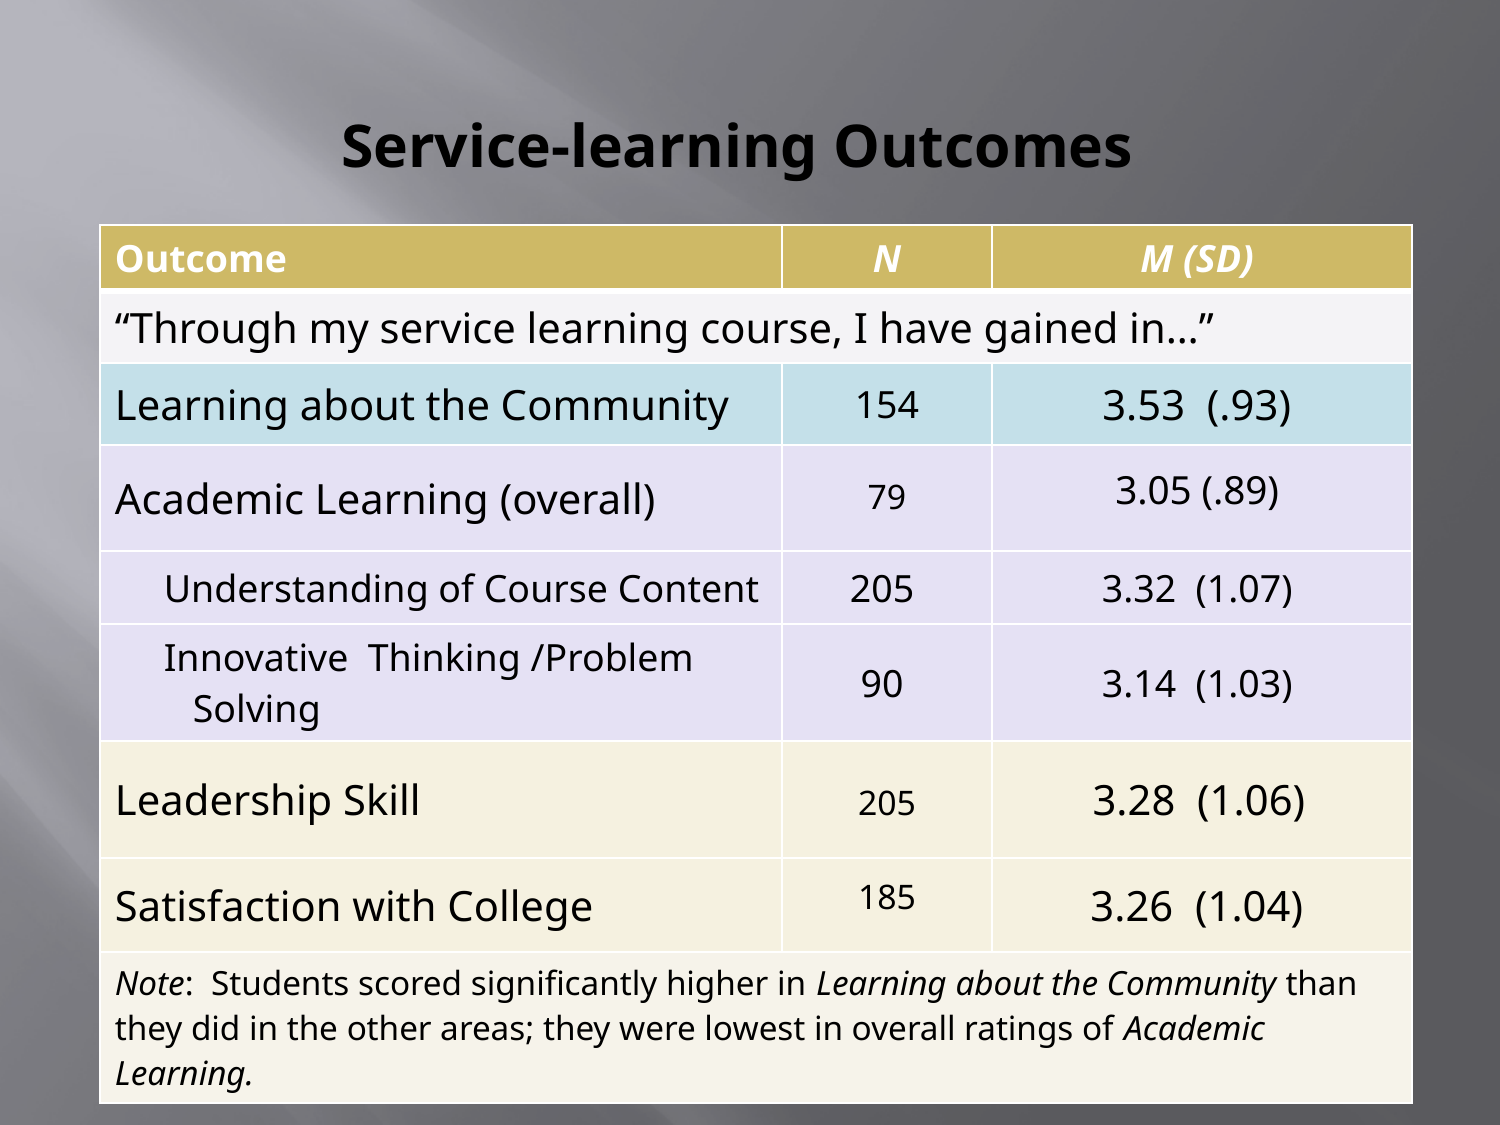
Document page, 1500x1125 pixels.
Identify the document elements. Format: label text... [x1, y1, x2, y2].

table_cell Academic Learning (overall) [101, 446, 781, 550]
table_cell “Through my service learning course, I have gained in…” [101, 294, 1411, 362]
table_cell Learning about the Community [101, 364, 781, 444]
title Service-learning Outcomes [62, 99, 1413, 258]
table_cell 3.28 (1.06) [993, 742, 1411, 857]
table_cell 90 [783, 625, 991, 740]
table_cell 154 [783, 364, 991, 444]
table_cell 3.32 (1.07) [993, 552, 1411, 623]
table_cell 3.26 (1.04) [993, 859, 1411, 951]
table_header M (SD) [993, 226, 1411, 288]
table_cell Innovative Thinking /Problem Solving [101, 625, 781, 740]
table_header Outcome [101, 226, 781, 288]
table_cell 205 [783, 742, 991, 857]
table_cell 79 [783, 446, 991, 550]
table_cell Note: Students scored significantly higher in Learning about the Community than they did in the other areas; they were lowest in overall ratings of Academic Learning. [101, 953, 1411, 1102]
table_cell 3.05 (.89) [993, 446, 1411, 550]
table_cell 205 [783, 552, 991, 623]
table_cell Satisfaction with College [101, 859, 781, 951]
table_header N [783, 226, 991, 288]
table_cell Understanding of Course Content [101, 552, 781, 623]
table_cell 3.14 (1.03) [993, 625, 1411, 740]
table_cell Leadership Skill [101, 742, 781, 857]
table_cell 185 [783, 859, 991, 951]
table_cell 3.53 (.93) [993, 364, 1411, 444]
